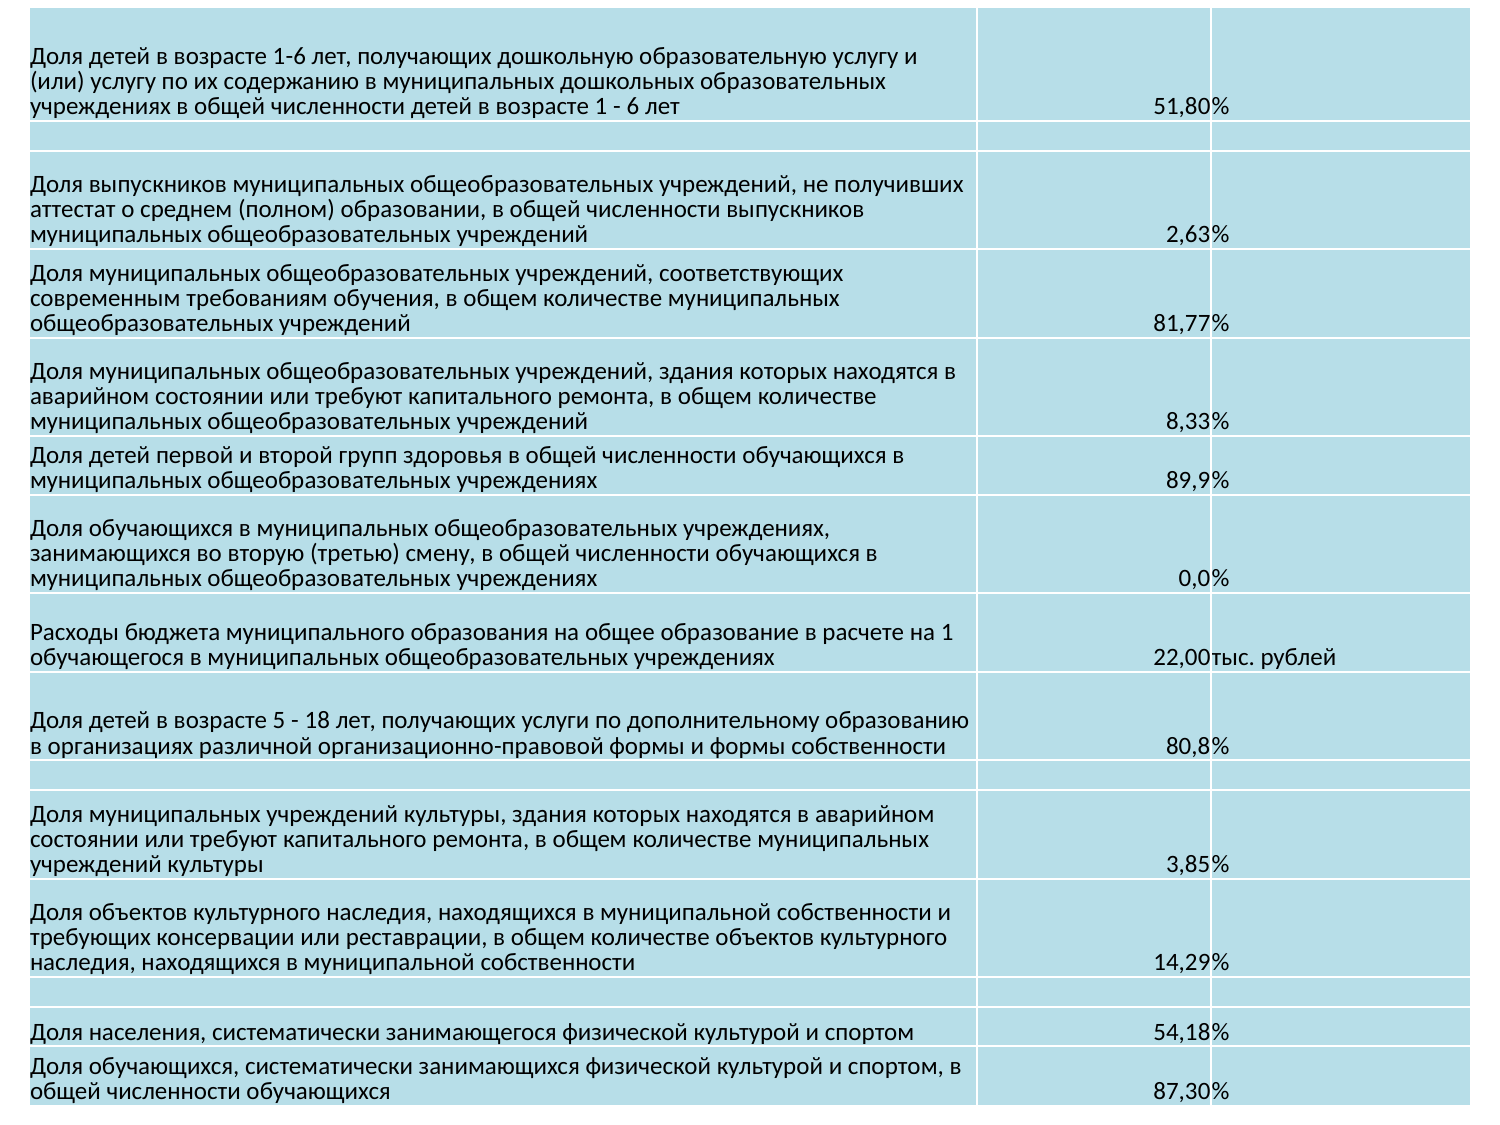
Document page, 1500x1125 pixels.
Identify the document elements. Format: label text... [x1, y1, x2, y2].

table_cell % [1212, 880, 1470, 976]
table_cell тыс. рублей [1212, 594, 1470, 671]
table_header 51,80 [978, 8, 1210, 120]
table_cell [30, 978, 976, 1006]
table_cell % [1212, 437, 1470, 494]
table_cell Доля муниципальных учреждений культуры, здания которых находятся в аварийном состоянии или требуют капитального ремонта, в общем количестве муниципальных учреждений культуры [30, 791, 976, 878]
table_cell 3,85 [978, 791, 1210, 878]
table_cell [1212, 978, 1470, 1006]
table_cell 8,33 [978, 339, 1210, 435]
table_cell % [1212, 152, 1470, 248]
table_cell [1212, 761, 1470, 789]
table_cell 0,0 [978, 496, 1210, 592]
table_cell Доля муниципальных общеобразовательных учреждений, соответствующих современным требованиям обучения, в общем количестве муниципальных общеобразовательных учреждений [30, 250, 976, 337]
table_cell Доля муниципальных общеобразовательных учреждений, здания которых находятся в аварийном состоянии или требуют капитального ремонта, в общем количестве муниципальных общеобразовательных учреждений [30, 339, 976, 435]
table_cell Расходы бюджета муниципального образования на общее образование в расчете на 1 обучающегося в муниципальных общеобразовательных учреждениях [30, 594, 976, 671]
table_cell 22,00 [978, 594, 1210, 671]
table_header % [1212, 8, 1470, 120]
table_cell Доля населения, систематически занимающегося физической культурой и спортом [30, 1008, 976, 1045]
table_cell Доля обучающихся в муниципальных общеобразовательных учреждениях, занимающихся во вторую (третью) смену, в общей численности обучающихся в муниципальных общеобразовательных учреждениях [30, 496, 976, 592]
table_cell 2,63 [978, 152, 1210, 248]
table_cell [978, 122, 1210, 150]
table_cell 54,18 [978, 1008, 1210, 1045]
table_cell 81,77 [978, 250, 1210, 337]
table_cell % [1212, 673, 1470, 759]
table_cell % [1212, 1047, 1470, 1105]
table_cell [978, 978, 1210, 1006]
table_cell Доля обучающихся, систематически занимающихся физической культурой и спортом, в общей численности обучающихся [30, 1047, 976, 1105]
table_cell Доля объектов культурного наследия, находящихся в муниципальной собственности и требующих консервации или реставрации, в общем количестве объектов культурного наследия, находящихся в муниципальной собственности [30, 880, 976, 976]
table_cell % [1212, 250, 1470, 337]
table_cell 80,8 [978, 673, 1210, 759]
table_cell 87,30 [978, 1047, 1210, 1105]
table_cell Доля детей первой и второй групп здоровья в общей численности обучающихся в муниципальных общеобразовательных учреждениях [30, 437, 976, 494]
table_cell [1212, 122, 1470, 150]
table_cell % [1212, 791, 1470, 878]
table_cell 14,29 [978, 880, 1210, 976]
table_cell [978, 761, 1210, 789]
table_cell % [1212, 1008, 1470, 1045]
table_cell Доля детей в возрасте 5 - 18 лет, получающих услуги по дополнительному образованию в организациях различной организационно-правовой формы и формы собственности [30, 673, 976, 759]
table_cell [30, 761, 976, 789]
table_cell % [1212, 339, 1470, 435]
table_cell % [1212, 496, 1470, 592]
table_cell Доля выпускников муниципальных общеобразовательных учреждений, не получивших аттестат о среднем (полном) образовании, в общей численности выпускников муниципальных общеобразовательных учреждений [30, 152, 976, 248]
table_cell [30, 122, 976, 150]
table_header Доля детей в возрасте 1-6 лет, получающих дошкольную образовательную услугу и (или) услугу по их содержанию в муниципальных дошкольных образовательных учреждениях в общей численности детей в возрасте 1 - 6 лет [30, 8, 976, 120]
table_cell 89,9 [978, 437, 1210, 494]
